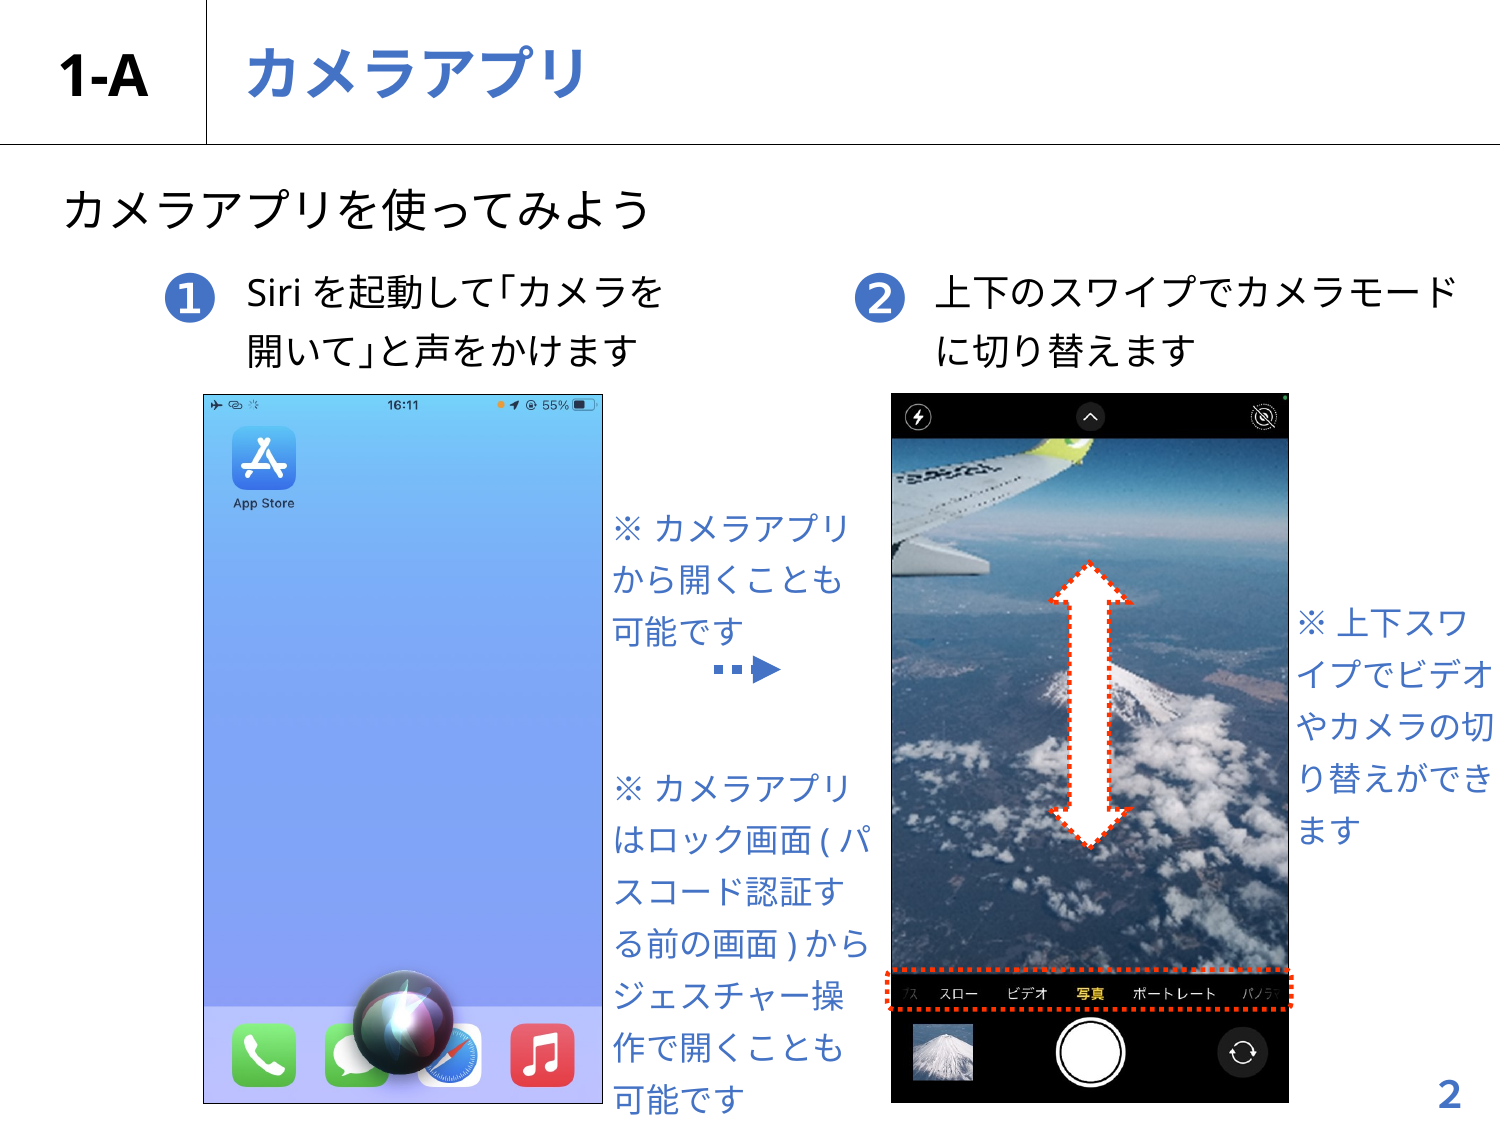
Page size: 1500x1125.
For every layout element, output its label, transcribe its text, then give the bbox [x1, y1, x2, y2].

text_box 1-A [0, 0, 207, 147]
text_box ❷ [835, 274, 919, 343]
title カメラアプリ [228, 36, 1472, 116]
text_box ❶ [145, 274, 223, 343]
text_box 上下のスワイプでカメラモードに切り替えます [919, 248, 1500, 380]
text_box カメラアプリを使ってみよう [46, 180, 1422, 274]
picture [203, 394, 603, 1104]
picture [891, 393, 1289, 1103]
text_box ※カメラアプリはロック画面(パスコード認証する前の画面)からジェスチャー操作で開くことも可能です [597, 748, 894, 1125]
text_box ※上下スワイプでビデオやカメラの切り替えができます [1289, 583, 1500, 858]
text_box [1289, 970, 1293, 1009]
text_box ２ [1399, 1063, 1500, 1123]
text_box Siriを起動して｢カメラを 開いて｣と声をかけます [231, 274, 731, 381]
text_box ※カメラアプリから開くことも可能です [603, 488, 891, 659]
